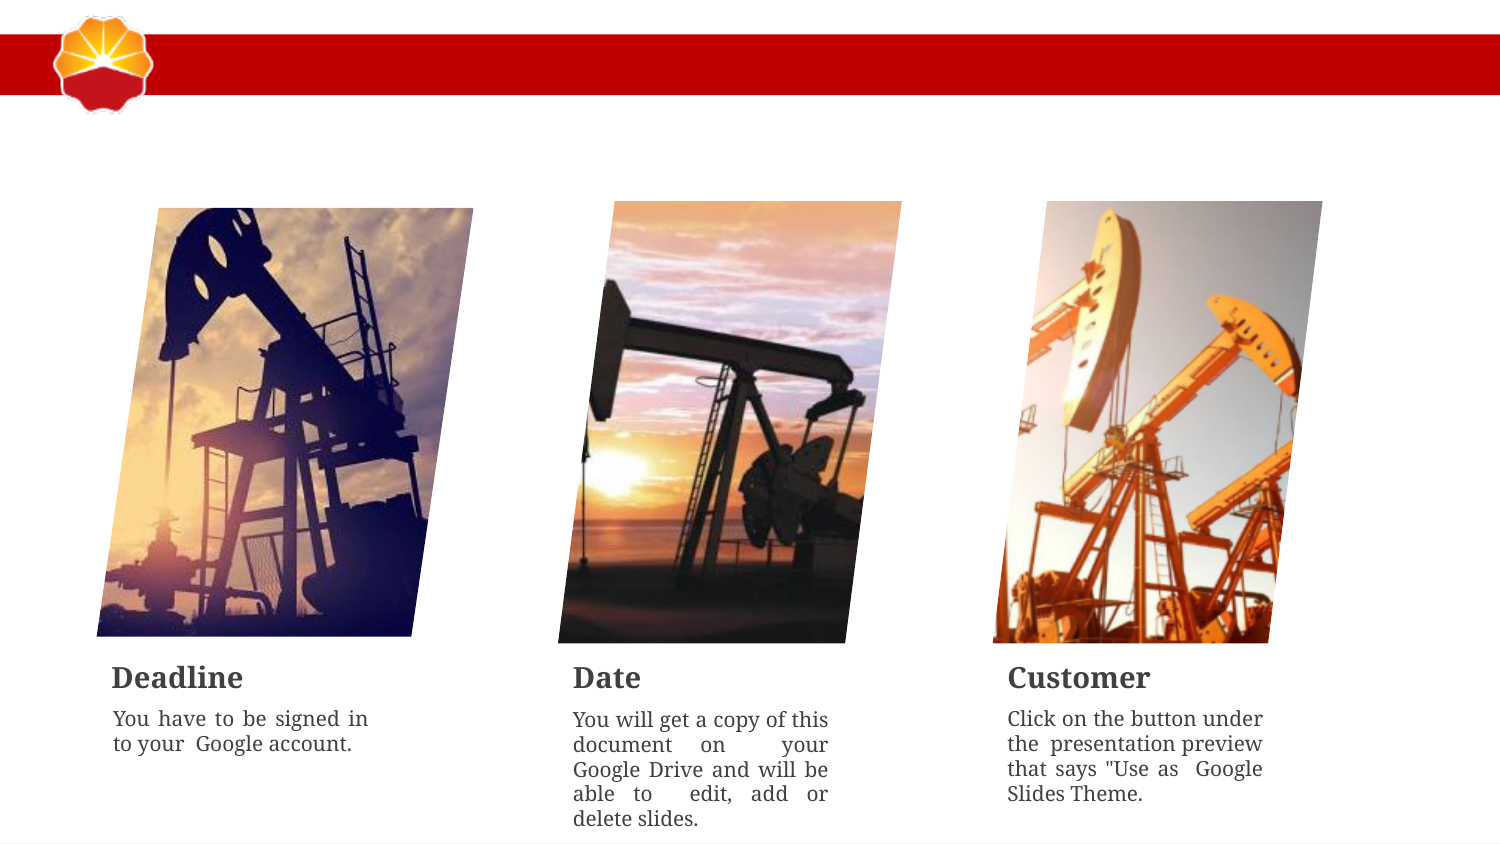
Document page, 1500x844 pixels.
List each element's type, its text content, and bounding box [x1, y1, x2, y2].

text_box You will get a copy of this document on your Google Drive and will be able to edit, add or delete slides. [558, 698, 844, 839]
picture [96, 207, 474, 637]
picture [557, 200, 903, 644]
text_box Date [558, 651, 796, 698]
picture [992, 200, 1323, 644]
text_box Customer [992, 651, 1230, 698]
text_box Click on the button under the presentation preview that says "Use as Google Slides Theme. [992, 698, 1278, 814]
text_box You have to be signed in to your Google account. [98, 698, 384, 764]
text_box Deadline [96, 651, 337, 702]
picture [51, 15, 158, 115]
